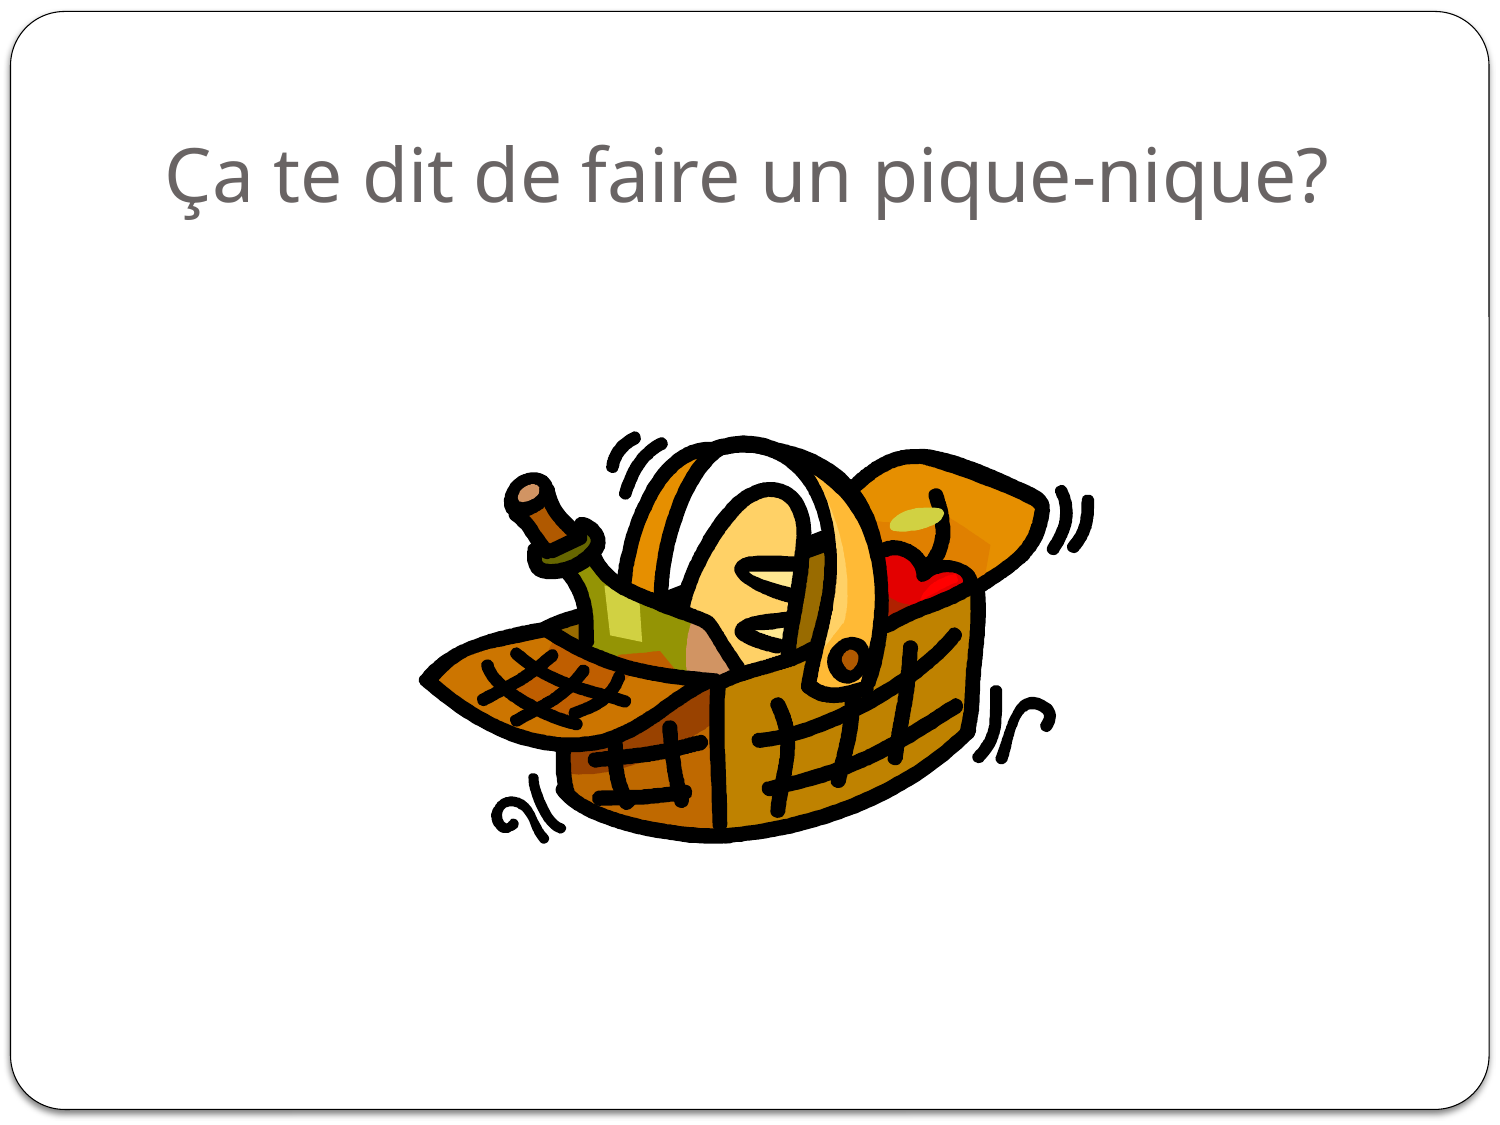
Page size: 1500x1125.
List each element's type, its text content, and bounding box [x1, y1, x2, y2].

picture [412, 424, 1101, 851]
title Ça te dit de faire un pique-nique? [150, 45, 1425, 233]
